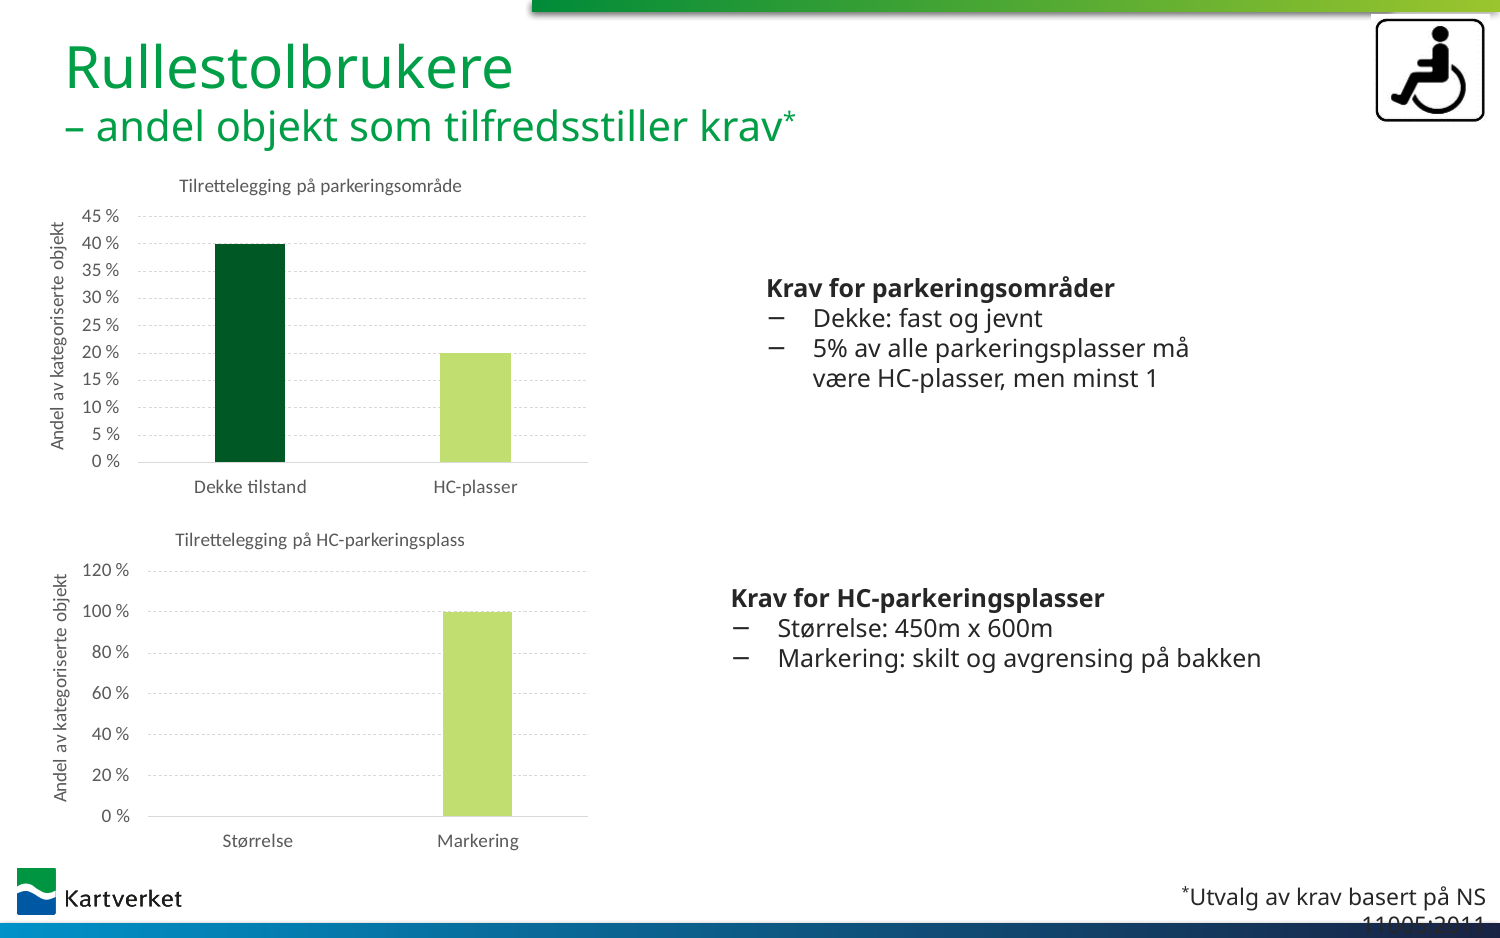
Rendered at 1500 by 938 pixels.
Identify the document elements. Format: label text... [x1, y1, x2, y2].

picture [41, 520, 599, 859]
picture [1371, 13, 1491, 127]
text_box Krav for HC-parkeringsplasser Størrelse: 450m x 600m Markering: skilt og avgrensing på bakken [715, 574, 1278, 680]
text_box Rullestolbrukere – andel objekt som tilfredsstiller krav* [49, 23, 1431, 158]
picture [41, 166, 599, 505]
text_box Krav for parkeringsområder Dekke: fast og jevnt 5% av alle parkeringsplasser må være HC-plasser, men minst 1 [751, 264, 1232, 400]
text_box *Utvalg av krav basert på NS 11005:2011 [1068, 873, 1500, 938]
